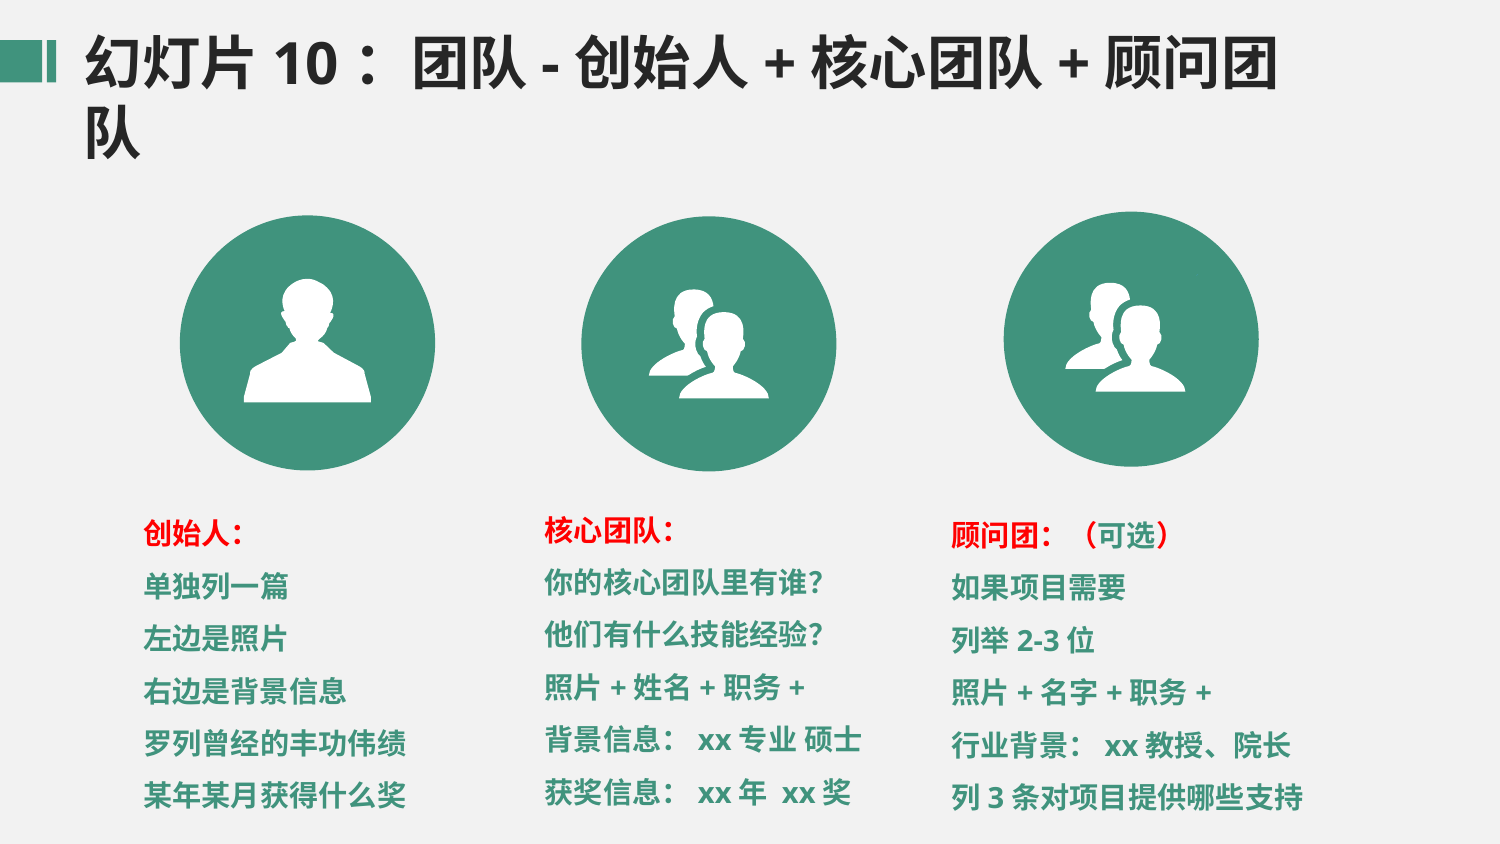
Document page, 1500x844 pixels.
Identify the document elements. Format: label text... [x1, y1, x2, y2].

text_box 顾问团：（可选） 如果项目需要 列举2-3位 照片+名字+职务+ 行业背景：xx教授、院长 列3条对项目提供哪些支持 [936, 492, 1326, 822]
text_box [679, 312, 769, 399]
text_box [243, 278, 371, 403]
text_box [0, 40, 57, 83]
text_box [648, 289, 714, 376]
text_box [1065, 274, 1198, 392]
text_box 创始人： 单独列一篇 左边是照片 右边是背景信息 罗列曾经的丰功伟绩 某年某月获得什么奖 [128, 490, 487, 820]
text_box 幻灯片10：团队-创始人+核心团队+顾问团队 [69, 18, 1326, 174]
text_box [179, 215, 436, 471]
text_box [1003, 211, 1259, 467]
text_box [581, 216, 837, 472]
text_box 核心团队： 你的核心团队里有谁？ 他们有什么技能经验？ 照片+姓名+职务+ 背景信息：xx专业 硕士 获奖信息：xx年 xx奖 [529, 486, 888, 817]
